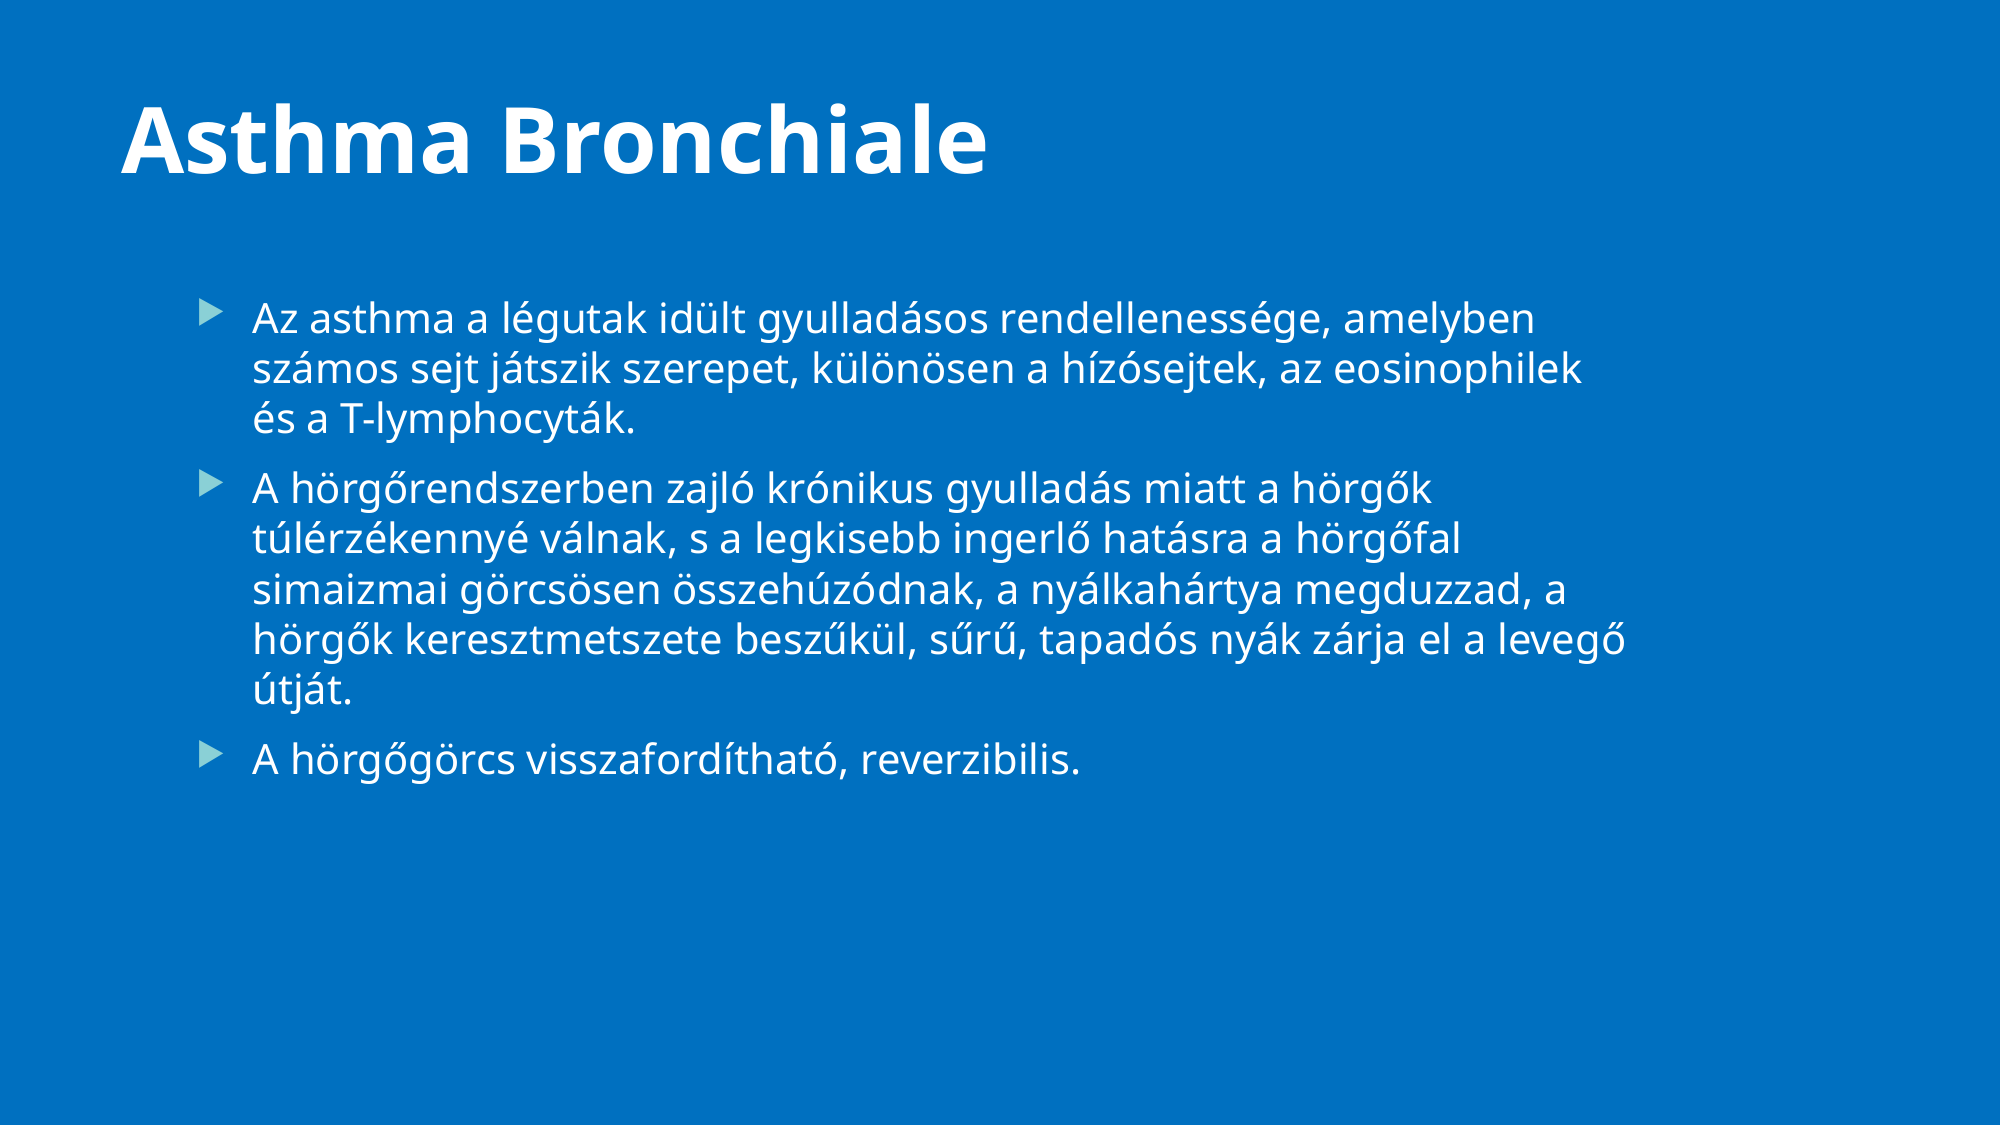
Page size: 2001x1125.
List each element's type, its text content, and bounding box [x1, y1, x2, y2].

title Asthma Bronchiale [106, 74, 1649, 304]
list Az asthma a légutak idült gyulladásos rendellenessége, amelyben számos sejt játszik szerepet, különösen a hízósejtek, az eosinophilek és a T-lymphocyták. A hörgőrendszerben zajló krónikus gyulladás miatt a hörgők túlérzékennyé válnak, s a legkisebb ingerlő hatásra a hörgőfal simaizmai görcsösen összehúzódnak, a nyálkahártya megduzzad, a hörgők keresztmetszete beszűkül, sűrű, tapadós nyák zárja el a levegő útját. A hörgőgörcs visszafordítható, reverzibilis. [181, 283, 1649, 973]
